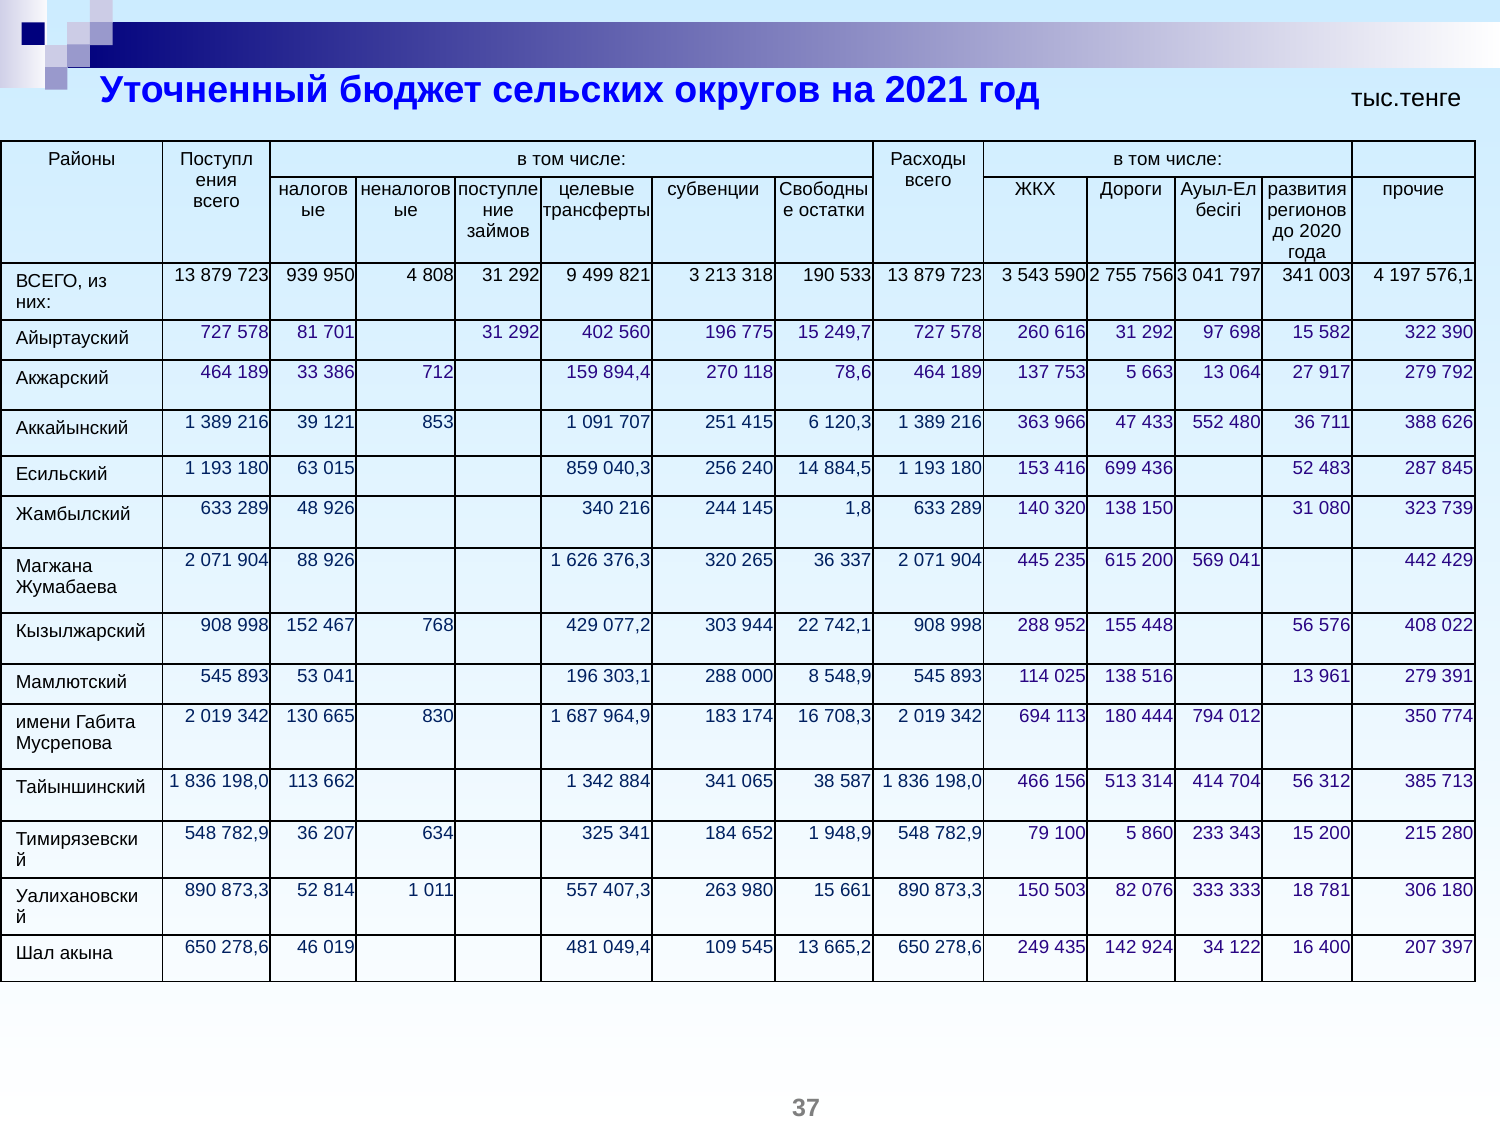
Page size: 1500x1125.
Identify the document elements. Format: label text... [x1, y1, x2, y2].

table_cell 27 917 [1263, 361, 1351, 409]
table_cell 1 389 216 [163, 411, 269, 455]
table_cell поступление займов [456, 178, 540, 262]
table_cell Тайыншинский [2, 770, 162, 820]
table_cell 142 924 [1088, 936, 1174, 981]
table_cell 385 713 [1353, 770, 1474, 820]
table_cell 16 400 [1263, 936, 1351, 981]
table_cell 233 343 [1176, 822, 1261, 877]
table_cell [456, 879, 540, 934]
table_cell 633 289 [874, 497, 983, 547]
table_cell 303 944 [653, 614, 774, 663]
table_cell 13 879 723 [163, 264, 269, 319]
table_cell [357, 549, 454, 612]
table_cell 513 314 [1088, 770, 1174, 820]
table_cell 569 041 [1176, 549, 1261, 612]
table_cell 22 742,1 [776, 614, 872, 663]
table_cell 138 150 [1088, 497, 1174, 547]
table_cell 82 076 [1088, 879, 1174, 934]
table_cell [357, 497, 454, 547]
table_cell 36 337 [776, 549, 872, 612]
table_cell Дороги [1088, 178, 1174, 262]
table_cell ВСЕГО, из них: [2, 264, 162, 319]
table_cell 88 926 [271, 549, 355, 612]
table_cell 215 280 [1353, 822, 1474, 877]
table_cell 727 578 [163, 321, 269, 359]
table_cell [456, 361, 540, 409]
table_cell 414 704 [1176, 770, 1261, 820]
text_box 37 [699, 1087, 913, 1125]
table_cell ЖКХ [984, 178, 1086, 262]
table_cell налоговые [271, 178, 355, 262]
table_cell 2 755 756 [1088, 264, 1174, 319]
table_cell 2 019 342 [874, 705, 983, 768]
table_cell 306 180 [1353, 879, 1474, 934]
table_cell 464 189 [874, 361, 983, 409]
table_cell [1263, 705, 1351, 768]
text_box тыс.тенге [1312, 81, 1500, 112]
table_cell 3 543 590 [984, 264, 1086, 319]
table_cell 650 278,6 [874, 936, 983, 981]
table_cell [357, 770, 454, 820]
table_cell [456, 936, 540, 981]
table_cell 152 467 [271, 614, 355, 663]
table_cell прочие [1353, 178, 1474, 262]
table_cell 263 980 [653, 879, 774, 934]
table_cell 4 808 [357, 264, 454, 319]
table_cell 256 240 [653, 457, 774, 495]
table_cell 97 698 [1176, 321, 1261, 359]
table_cell [456, 457, 540, 495]
table_cell 16 708,3 [776, 705, 872, 768]
table_cell 859 040,3 [542, 457, 651, 495]
table_cell 190 533 [776, 264, 872, 319]
table_cell 548 782,9 [874, 822, 983, 877]
table_cell 1 687 964,9 [542, 705, 651, 768]
table_cell 2 071 904 [874, 549, 983, 612]
table_cell 890 873,3 [163, 879, 269, 934]
table_cell 15 249,7 [776, 321, 872, 359]
table_cell 196 303,1 [542, 665, 651, 703]
table_cell 1 011 [357, 879, 454, 934]
table_cell [357, 665, 454, 703]
table_cell 1 193 180 [163, 457, 269, 495]
table_cell 1 342 884 [542, 770, 651, 820]
table_cell 183 174 [653, 705, 774, 768]
table_cell имени Габита Мусрепова [2, 705, 162, 768]
table_cell [456, 665, 540, 703]
table_cell 322 390 [1353, 321, 1474, 359]
table_cell 113 662 [271, 770, 355, 820]
table_cell 46 019 [271, 936, 355, 981]
table_cell 31 080 [1263, 497, 1351, 547]
table_cell 466 156 [984, 770, 1086, 820]
table_cell 325 341 [542, 822, 651, 877]
table_cell 712 [357, 361, 454, 409]
table_cell Есильский [2, 457, 162, 495]
table_cell 548 782,9 [163, 822, 269, 877]
table_cell 13 665,2 [776, 936, 872, 981]
table_cell 196 775 [653, 321, 774, 359]
table_cell Уалихановский [2, 879, 162, 934]
table_cell 34 122 [1176, 936, 1261, 981]
table_cell 36 711 [1263, 411, 1351, 455]
table_cell 1 836 198,0 [163, 770, 269, 820]
table_cell 78,6 [776, 361, 872, 409]
table_cell 323 739 [1353, 497, 1474, 547]
table_cell 1 948,9 [776, 822, 872, 877]
table_cell 260 616 [984, 321, 1086, 359]
table_cell 557 407,3 [542, 879, 651, 934]
table_cell 31 292 [1088, 321, 1174, 359]
table_cell 279 792 [1353, 361, 1474, 409]
table_cell 1,8 [776, 497, 872, 547]
table_cell 939 950 [271, 264, 355, 319]
table_cell 14 884,5 [776, 457, 872, 495]
table_cell 341 065 [653, 770, 774, 820]
table_cell [1176, 614, 1261, 663]
table_cell целевые трансферты [542, 178, 651, 262]
table_cell 15 582 [1263, 321, 1351, 359]
table_header Районы [2, 142, 162, 262]
table_cell 36 207 [271, 822, 355, 877]
table_cell 699 436 [1088, 457, 1174, 495]
table_cell 52 814 [271, 879, 355, 934]
table_cell 1 626 376,3 [542, 549, 651, 612]
table_cell 15 200 [1263, 822, 1351, 877]
table_cell 481 049,4 [542, 936, 651, 981]
table_cell 768 [357, 614, 454, 663]
table_header Поступления всего [163, 142, 269, 262]
table_cell 249 435 [984, 936, 1086, 981]
table_cell 56 312 [1263, 770, 1351, 820]
table_cell 153 416 [984, 457, 1086, 495]
table_cell 8 548,9 [776, 665, 872, 703]
table_cell Айыртауский [2, 321, 162, 359]
table_cell [456, 497, 540, 547]
table_cell 408 022 [1353, 614, 1474, 663]
table_cell [1176, 665, 1261, 703]
table_cell Шал акына [2, 936, 162, 981]
table_cell 5 663 [1088, 361, 1174, 409]
table_cell [456, 411, 540, 455]
table_cell 31 292 [456, 264, 540, 319]
table_cell 79 100 [984, 822, 1086, 877]
table_cell 650 278,6 [163, 936, 269, 981]
table_cell 320 265 [653, 549, 774, 612]
table_cell Ауыл-Ел бесігі [1176, 178, 1261, 262]
table_cell 13 064 [1176, 361, 1261, 409]
table_cell Жамбылский [2, 497, 162, 547]
table_cell 830 [357, 705, 454, 768]
table_cell 694 113 [984, 705, 1086, 768]
table_cell [357, 457, 454, 495]
table_cell [1263, 549, 1351, 612]
table_cell 445 235 [984, 549, 1086, 612]
table_header в том числе: [271, 142, 872, 176]
table_cell 48 926 [271, 497, 355, 547]
table_cell 727 578 [874, 321, 983, 359]
table_cell 109 545 [653, 936, 774, 981]
table_cell Аккайынский [2, 411, 162, 455]
table_cell 81 701 [271, 321, 355, 359]
table_cell 363 966 [984, 411, 1086, 455]
table_cell 1 836 198,0 [874, 770, 983, 820]
table_cell 63 015 [271, 457, 355, 495]
table_cell Тимирязевский [2, 822, 162, 877]
table_cell 288 952 [984, 614, 1086, 663]
table_cell 150 503 [984, 879, 1086, 934]
table_cell 184 652 [653, 822, 774, 877]
table_header Расходы всего [874, 142, 983, 262]
table_cell 2 071 904 [163, 549, 269, 612]
table_cell 340 216 [542, 497, 651, 547]
table_header [1353, 142, 1474, 176]
table_cell 138 516 [1088, 665, 1174, 703]
table_cell [456, 822, 540, 877]
table_cell 31 292 [456, 321, 540, 359]
table_cell 39 121 [271, 411, 355, 455]
table_cell 38 587 [776, 770, 872, 820]
table_cell 251 415 [653, 411, 774, 455]
table_cell 47 433 [1088, 411, 1174, 455]
table_cell неналоговые [357, 178, 454, 262]
table_cell Мамлютский [2, 665, 162, 703]
table_cell [456, 614, 540, 663]
table_cell 207 397 [1353, 936, 1474, 981]
table_cell 288 000 [653, 665, 774, 703]
table_cell 270 118 [653, 361, 774, 409]
table_cell Магжана Жумабаева [2, 549, 162, 612]
table_cell 545 893 [163, 665, 269, 703]
table_cell 33 386 [271, 361, 355, 409]
table_cell 615 200 [1088, 549, 1174, 612]
table_cell 402 560 [542, 321, 651, 359]
table_cell 287 845 [1353, 457, 1474, 495]
table_cell 140 320 [984, 497, 1086, 547]
table_cell 794 012 [1176, 705, 1261, 768]
table_cell 15 661 [776, 879, 872, 934]
table_cell 1 389 216 [874, 411, 983, 455]
table_cell 5 860 [1088, 822, 1174, 877]
table_cell 853 [357, 411, 454, 455]
table_cell 1 193 180 [874, 457, 983, 495]
table_cell субвенции [653, 178, 774, 262]
table_header в том числе: [984, 142, 1351, 176]
table_cell Акжарский [2, 361, 162, 409]
table_cell Кызылжарский [2, 614, 162, 663]
table_cell 341 003 [1263, 264, 1351, 319]
table_cell 180 444 [1088, 705, 1174, 768]
table_cell 3 213 318 [653, 264, 774, 319]
table_cell 155 448 [1088, 614, 1174, 663]
table_cell 890 873,3 [874, 879, 983, 934]
table_cell 159 894,4 [542, 361, 651, 409]
table_cell 464 189 [163, 361, 269, 409]
table_cell 244 145 [653, 497, 774, 547]
table_cell 13 961 [1263, 665, 1351, 703]
table_cell 545 893 [874, 665, 983, 703]
table_cell развития регионов до 2020 года [1263, 178, 1351, 262]
table_cell [456, 549, 540, 612]
table_cell [1176, 457, 1261, 495]
table_cell [456, 770, 540, 820]
table_cell 53 041 [271, 665, 355, 703]
table_cell 9 499 821 [542, 264, 651, 319]
table_cell 442 429 [1353, 549, 1474, 612]
table_cell 6 120,3 [776, 411, 872, 455]
table_cell 114 025 [984, 665, 1086, 703]
table_cell 52 483 [1263, 457, 1351, 495]
table_cell 18 781 [1263, 879, 1351, 934]
table_cell 1 091 707 [542, 411, 651, 455]
title Уточненный бюджет сельских округов на 2021 год [84, 0, 1500, 200]
table_cell 3 041 797 [1176, 264, 1261, 319]
table_cell 2 019 342 [163, 705, 269, 768]
table_cell [357, 321, 454, 359]
table_cell 13 879 723 [874, 264, 983, 319]
table_cell 4 197 576,1 [1353, 264, 1474, 319]
table_cell 908 998 [163, 614, 269, 663]
table_cell 333 333 [1176, 879, 1261, 934]
table_cell 350 774 [1353, 705, 1474, 768]
table_cell 137 753 [984, 361, 1086, 409]
table_cell Свободные остатки [776, 178, 872, 262]
table_cell [1176, 497, 1261, 547]
table_cell 634 [357, 822, 454, 877]
table_cell 633 289 [163, 497, 269, 547]
table_cell 130 665 [271, 705, 355, 768]
table_cell [456, 705, 540, 768]
table_cell [357, 936, 454, 981]
table_cell 279 391 [1353, 665, 1474, 703]
table_cell 552 480 [1176, 411, 1261, 455]
table_cell 56 576 [1263, 614, 1351, 663]
table_cell 429 077,2 [542, 614, 651, 663]
table_cell 908 998 [874, 614, 983, 663]
table_cell 388 626 [1353, 411, 1474, 455]
